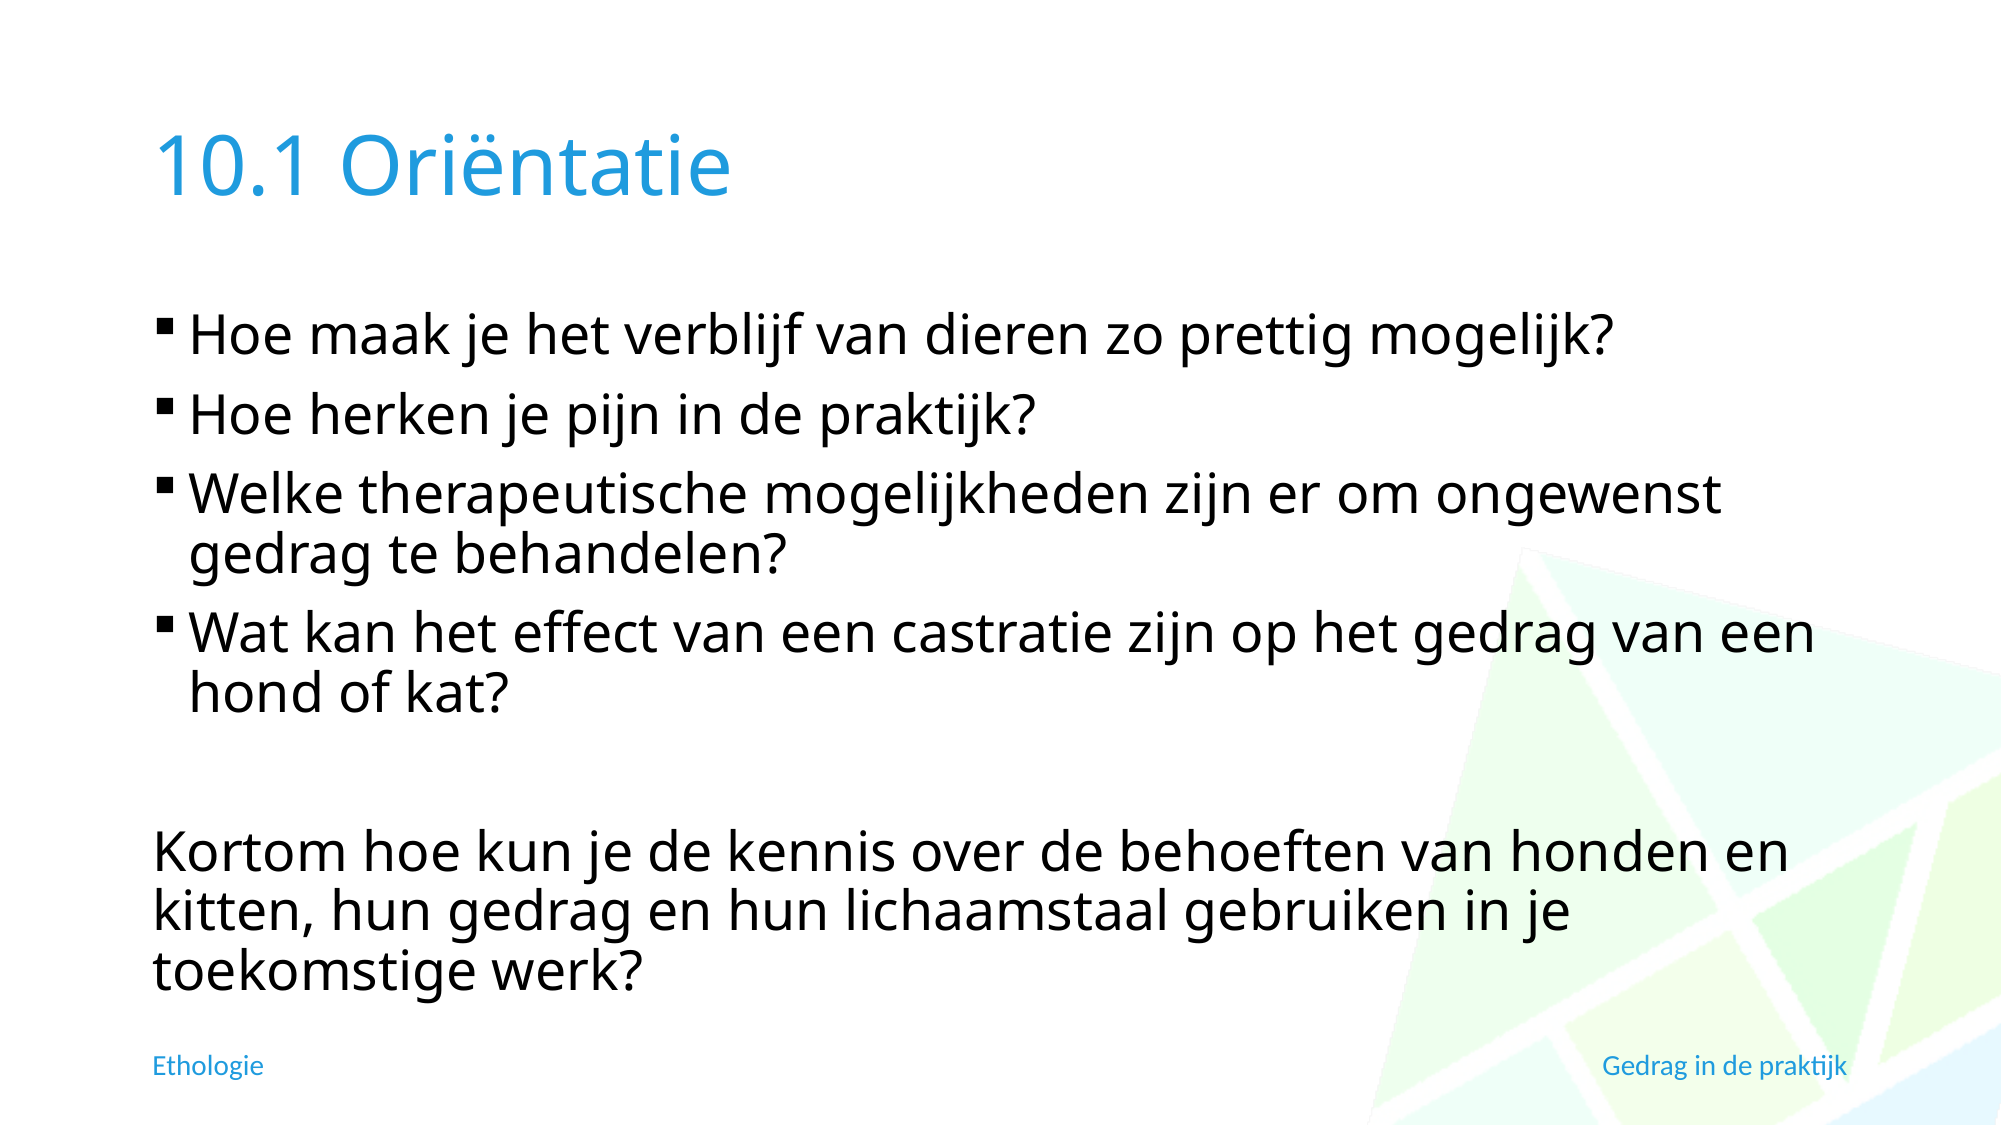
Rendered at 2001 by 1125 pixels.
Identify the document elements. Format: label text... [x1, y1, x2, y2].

list Hoe maak je het verblijf van dieren zo prettig mogelijk? Hoe herken je pijn in de praktijk? Welke therapeutische mogelijkheden zijn er om ongewenst gedrag te behandelen? Wat kan het effect van een castratie zijn op het gedrag van een hond of kat? Kortom hoe kun je de kennis over de behoeften van honden en kitten, hun gedrag en hun lichaamstaal gebruiken in je toekomstige werk? [137, 299, 1863, 1014]
list Ethologie [137, 1042, 588, 1103]
list Gedrag in de praktijk [1412, 1042, 1863, 1103]
title 10.1 Oriëntatie [137, 59, 1863, 278]
